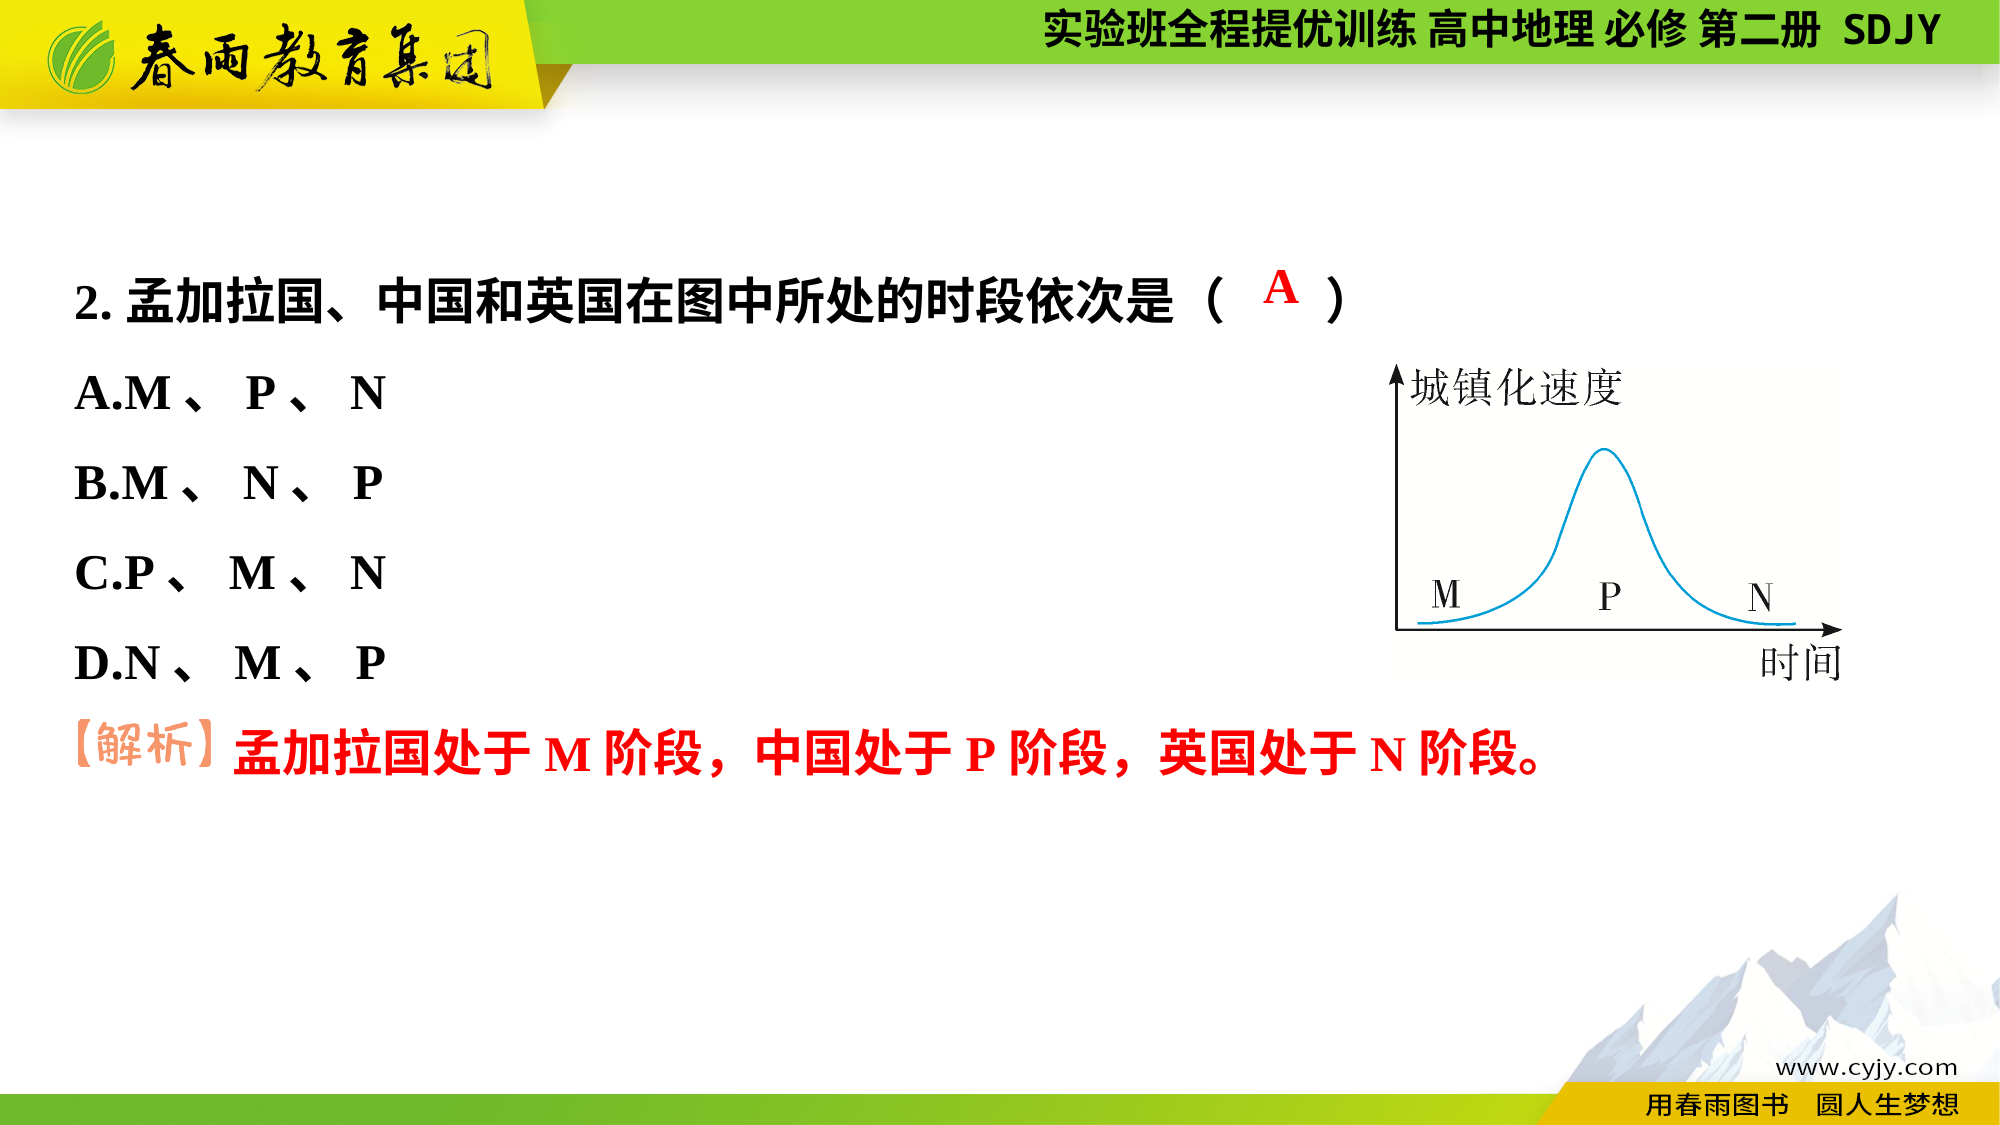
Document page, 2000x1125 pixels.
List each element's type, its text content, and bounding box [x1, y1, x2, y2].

picture [0, 0, 2000, 1125]
text_box 孟加拉国处于M阶段，中国处于P阶段，英国处于N阶段。 [59, 683, 1944, 789]
text_box A [1248, 246, 1315, 322]
list 2.孟加拉国、中国和英国在图中所处的时段依次是（ ） A.M、P、N B.M、N、P C.P、M、N D.N、M、P [59, 231, 1944, 683]
